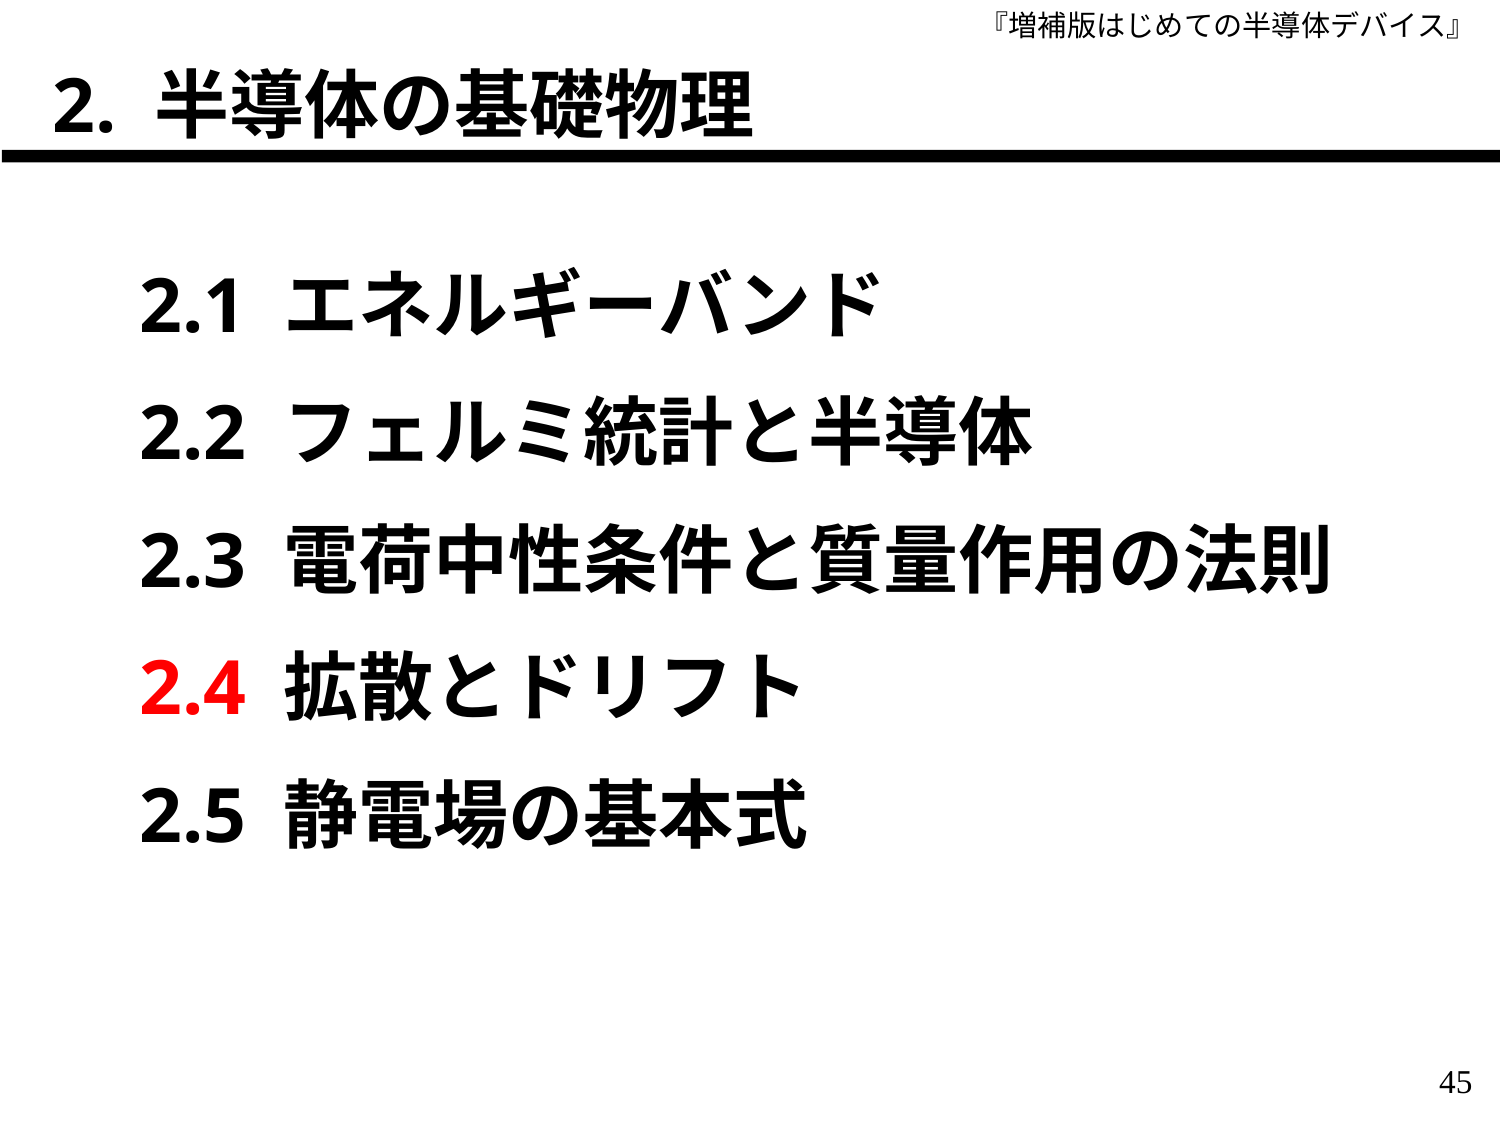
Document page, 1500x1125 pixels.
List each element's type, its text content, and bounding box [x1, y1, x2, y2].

title 2. 半導体の基礎物理 [37, 42, 1500, 163]
slide_number 45 [1175, 1042, 1488, 1118]
list 2.1 エネルギーバンド 2.2 フェルミ統計と半導体 2.3 電荷中性条件と質量作用の法則 2.4 拡散とドリフト 2.5 静電場の基本式 [123, 249, 1365, 905]
